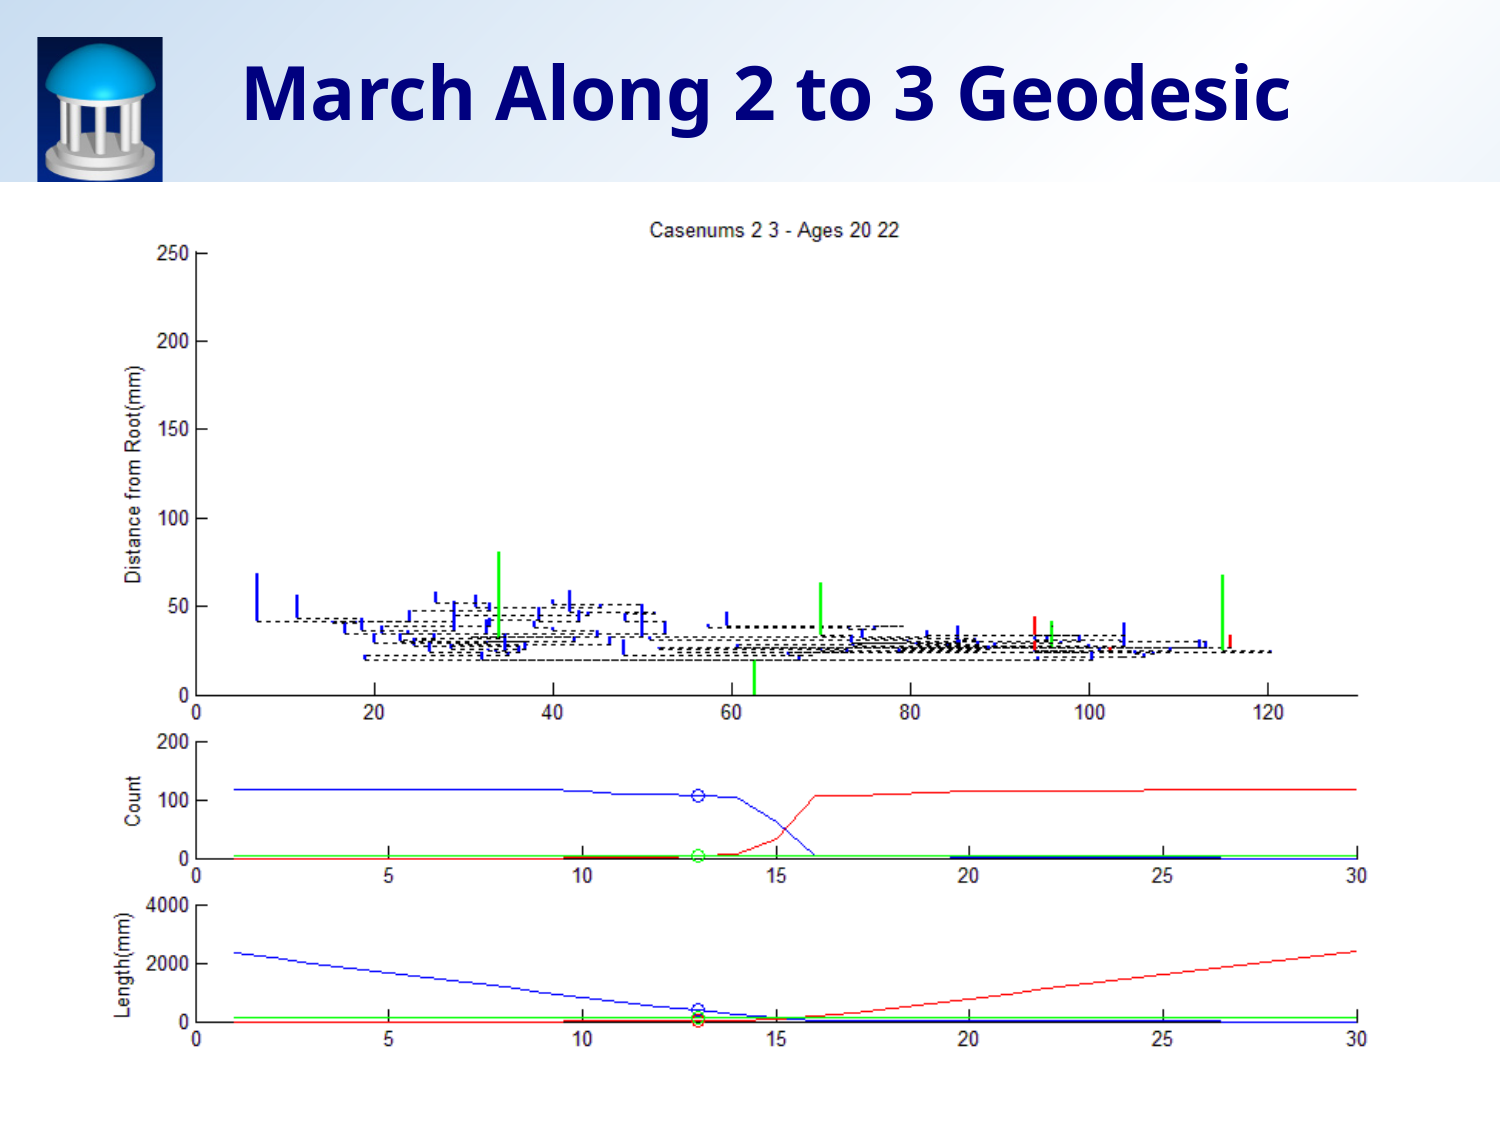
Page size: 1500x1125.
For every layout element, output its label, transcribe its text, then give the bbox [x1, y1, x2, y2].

picture [0, 182, 1500, 1125]
title March Along 2 to 3 Geodesic [224, 24, 1438, 156]
